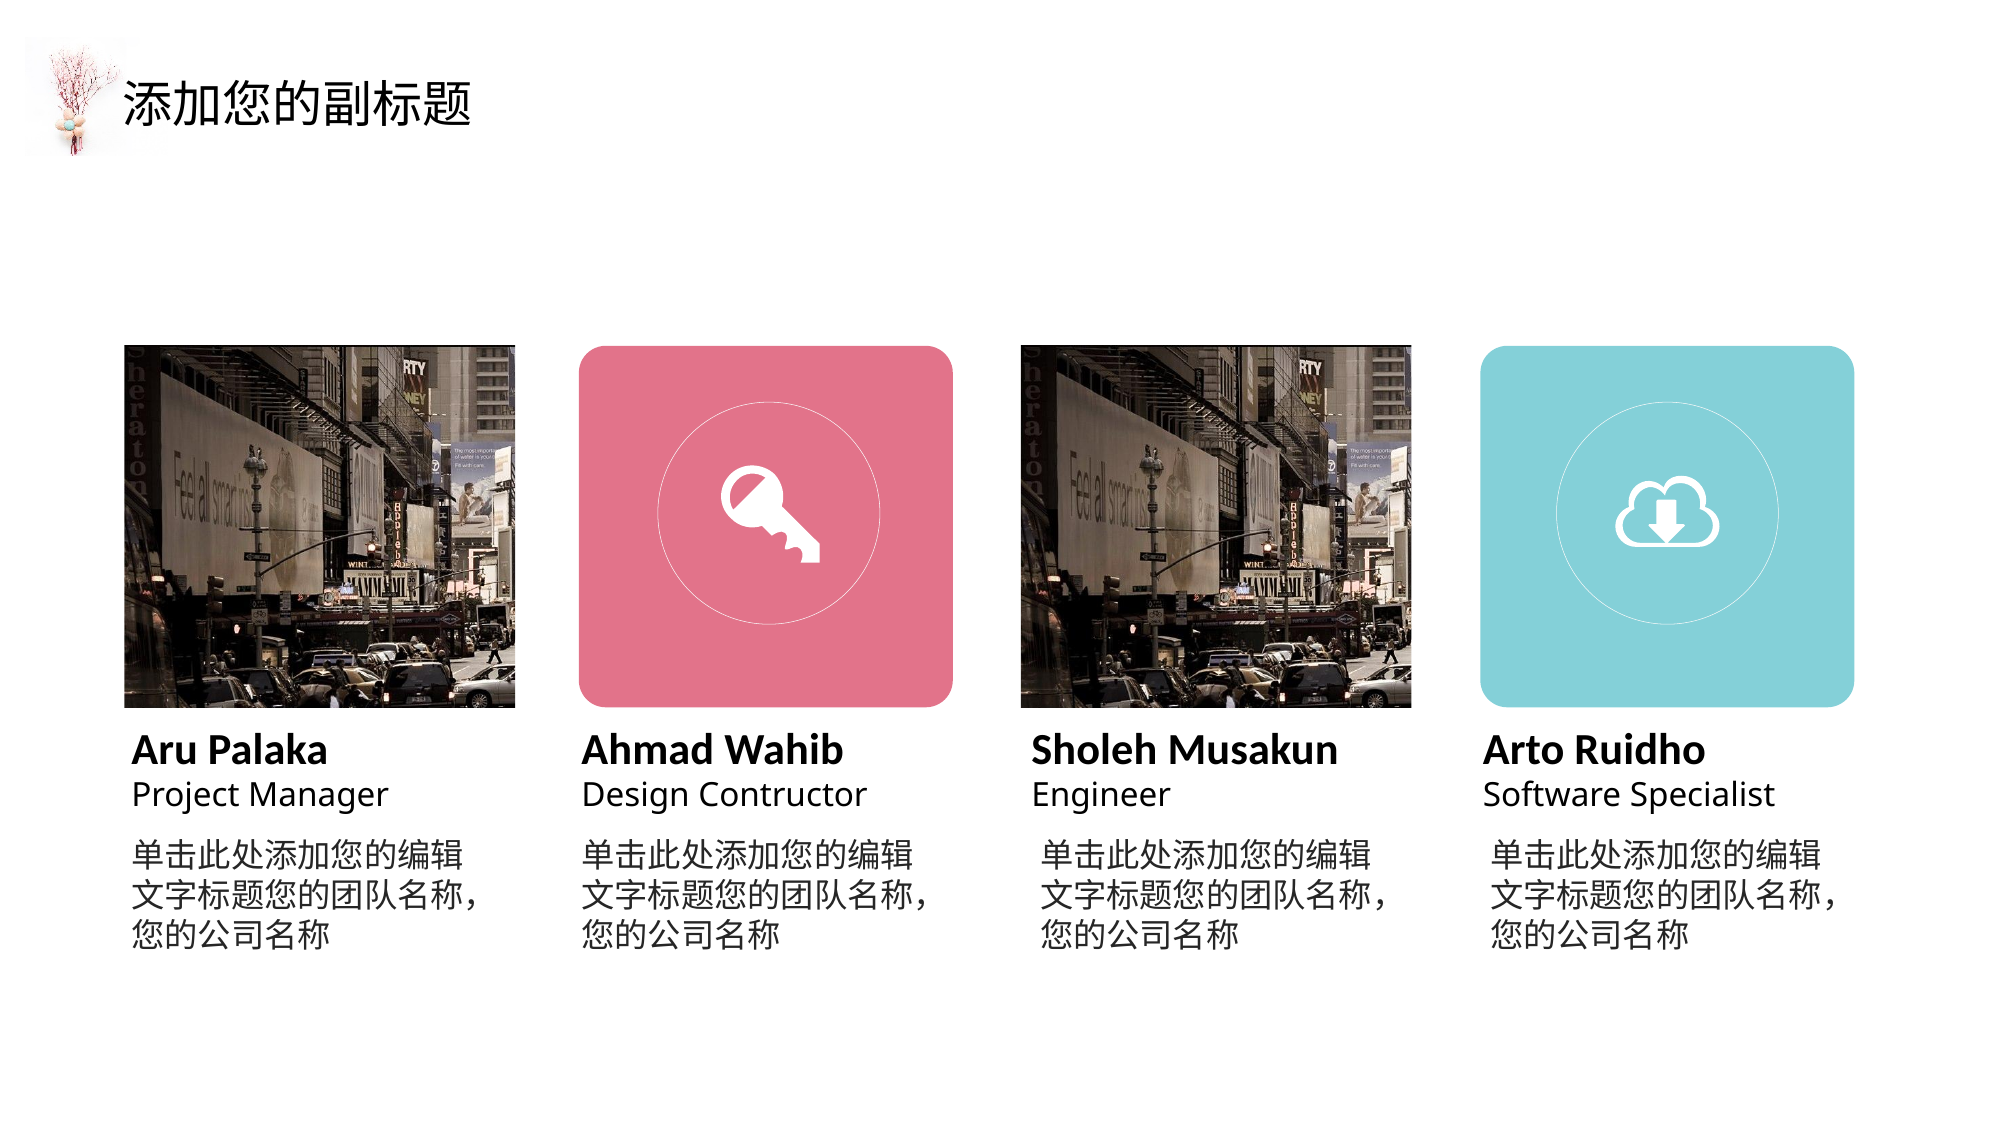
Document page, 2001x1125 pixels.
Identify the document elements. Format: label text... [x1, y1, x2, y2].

text_box [1615, 475, 1720, 547]
text_box 单击此处添加您的编辑文字标题您的团队名称，您的公司名称 [1025, 827, 1397, 962]
text_box Ahmad Wahib Design Contructor [566, 712, 966, 856]
text_box [1555, 401, 1780, 626]
text_box [656, 401, 881, 626]
text_box [1479, 344, 1856, 709]
text_box Aru Palaka Project Manager [116, 712, 516, 821]
text_box [721, 465, 820, 563]
text_box Arto Ruidho Software Specialist [1468, 712, 1867, 821]
text_box Sholeh Musakun Engineer [1016, 712, 1416, 821]
text_box 单击此处添加您的编辑文字标题您的团队名称，您的公司名称 [116, 827, 488, 962]
picture [1020, 345, 1412, 708]
picture [124, 345, 516, 708]
text_box [577, 344, 954, 709]
text_box 单击此处添加您的编辑文字标题您的团队名称，您的公司名称 [566, 827, 938, 962]
text_box 单击此处添加您的编辑文字标题您的团队名称，您的公司名称 [1475, 827, 1847, 962]
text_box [24, 37, 547, 156]
